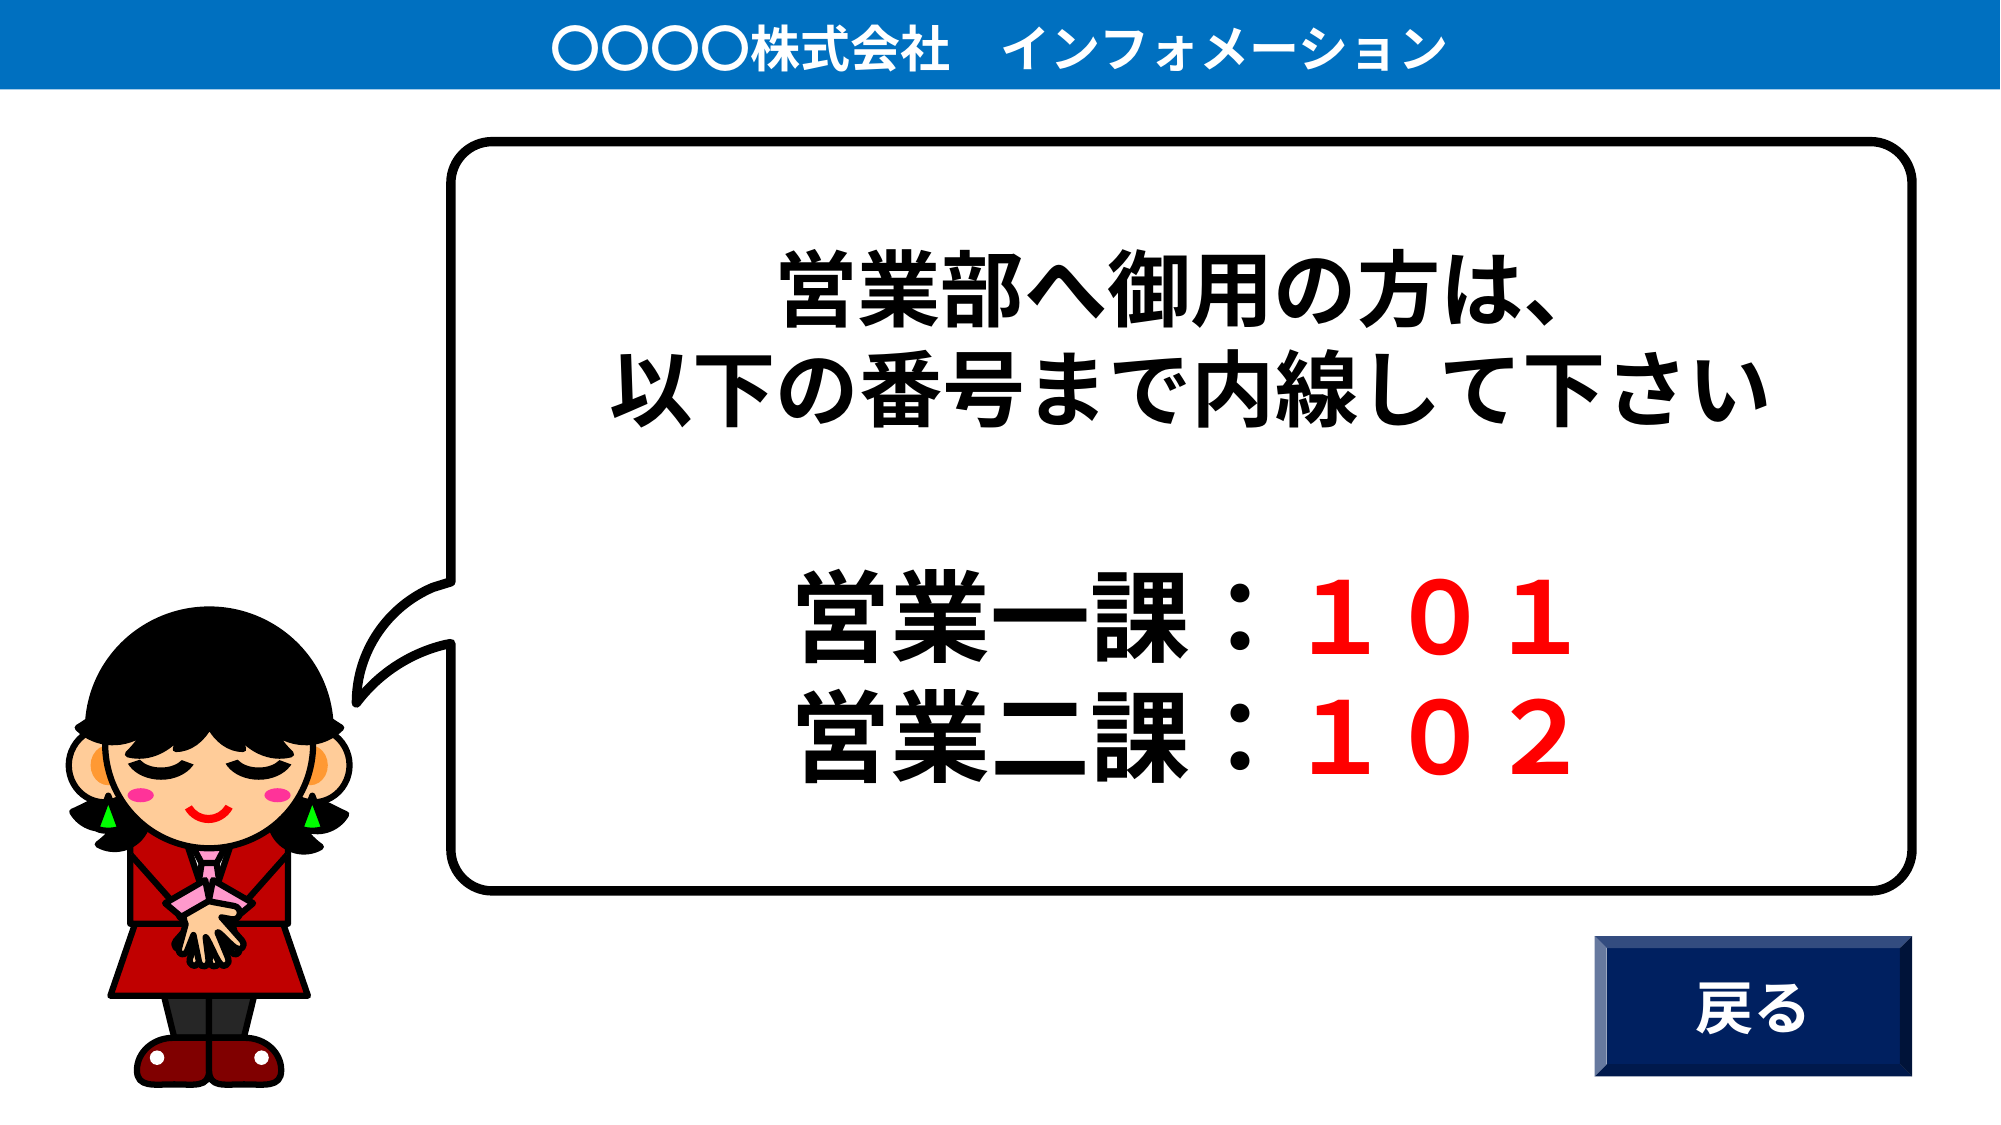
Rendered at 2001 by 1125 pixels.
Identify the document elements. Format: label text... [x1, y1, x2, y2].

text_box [68, 609, 350, 1085]
text_box 〇〇〇〇株式会社 インフォメーション [0, 0, 2000, 90]
text_box 営業一課：１０１ 営業二課：１０２ [775, 546, 1606, 802]
text_box 戻る [1594, 936, 1913, 1077]
text_box 営業部へ御用の方は、 以下の番号まで内線して下さい [594, 229, 1788, 445]
text_box [356, 141, 1913, 891]
